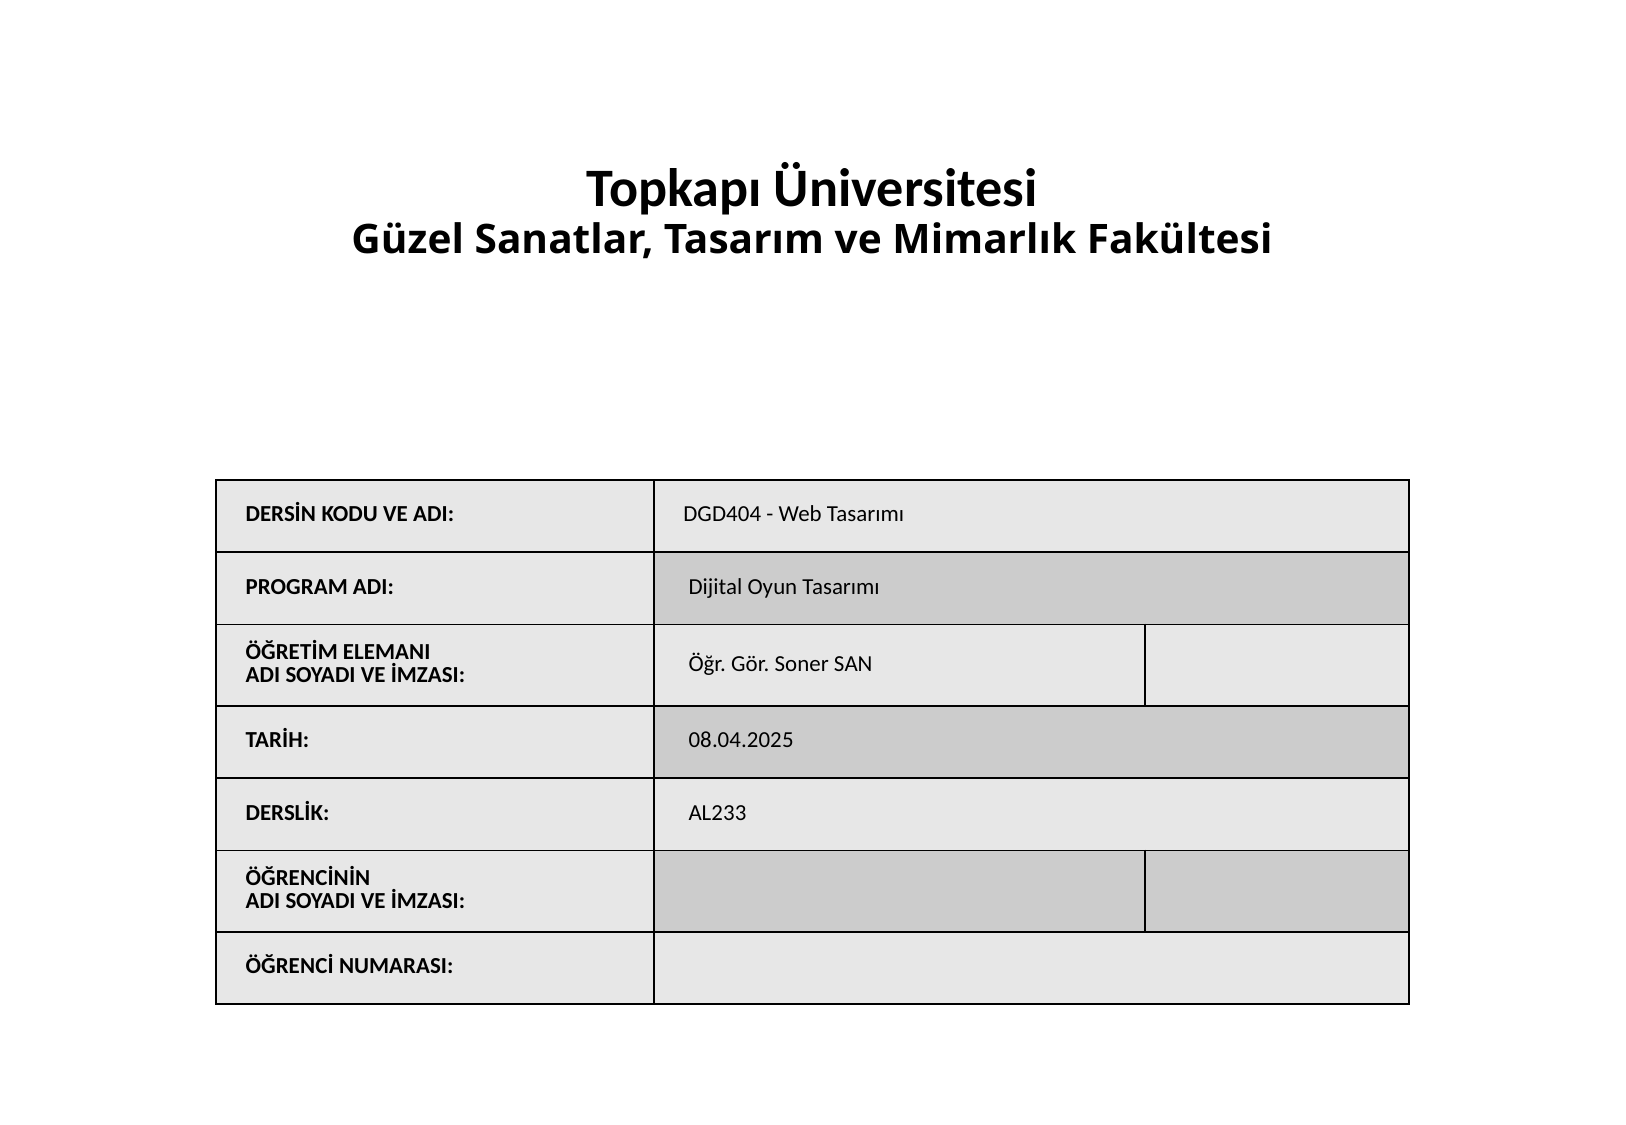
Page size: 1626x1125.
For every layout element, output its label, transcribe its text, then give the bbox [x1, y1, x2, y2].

table_cell TARİH: [217, 707, 653, 777]
table_cell [1146, 625, 1408, 705]
table_cell [1146, 851, 1408, 931]
title Topkapı Üniversitesi Güzel Sanatlar, Tasarım ve Mimarlık Fakültesi [203, 111, 1422, 311]
table_header DERSİN KODU VE ADI: [217, 481, 653, 551]
table_cell Dijital Oyun Tasarımı [655, 553, 1408, 624]
table_cell ÖĞRENCİNİN ADI SOYADI VE İMZASI: [217, 851, 653, 931]
table_cell 08.04.2025 [655, 707, 1408, 777]
table_cell ÖĞRETİM ELEMANI ADI SOYADI VE İMZASI: [217, 625, 653, 705]
table_header DGD404 - Web Tasarımı [655, 481, 1408, 551]
table_cell Öğr. Gör. Soner SAN [655, 625, 1144, 705]
table_cell [655, 851, 1144, 931]
table_cell [655, 933, 1408, 1003]
table_cell PROGRAM ADI: [217, 553, 653, 624]
table_cell ÖĞRENCİ NUMARASI: [217, 933, 653, 1003]
table_cell DERSLİK: [217, 779, 653, 850]
table_cell AL233 [655, 779, 1408, 850]
